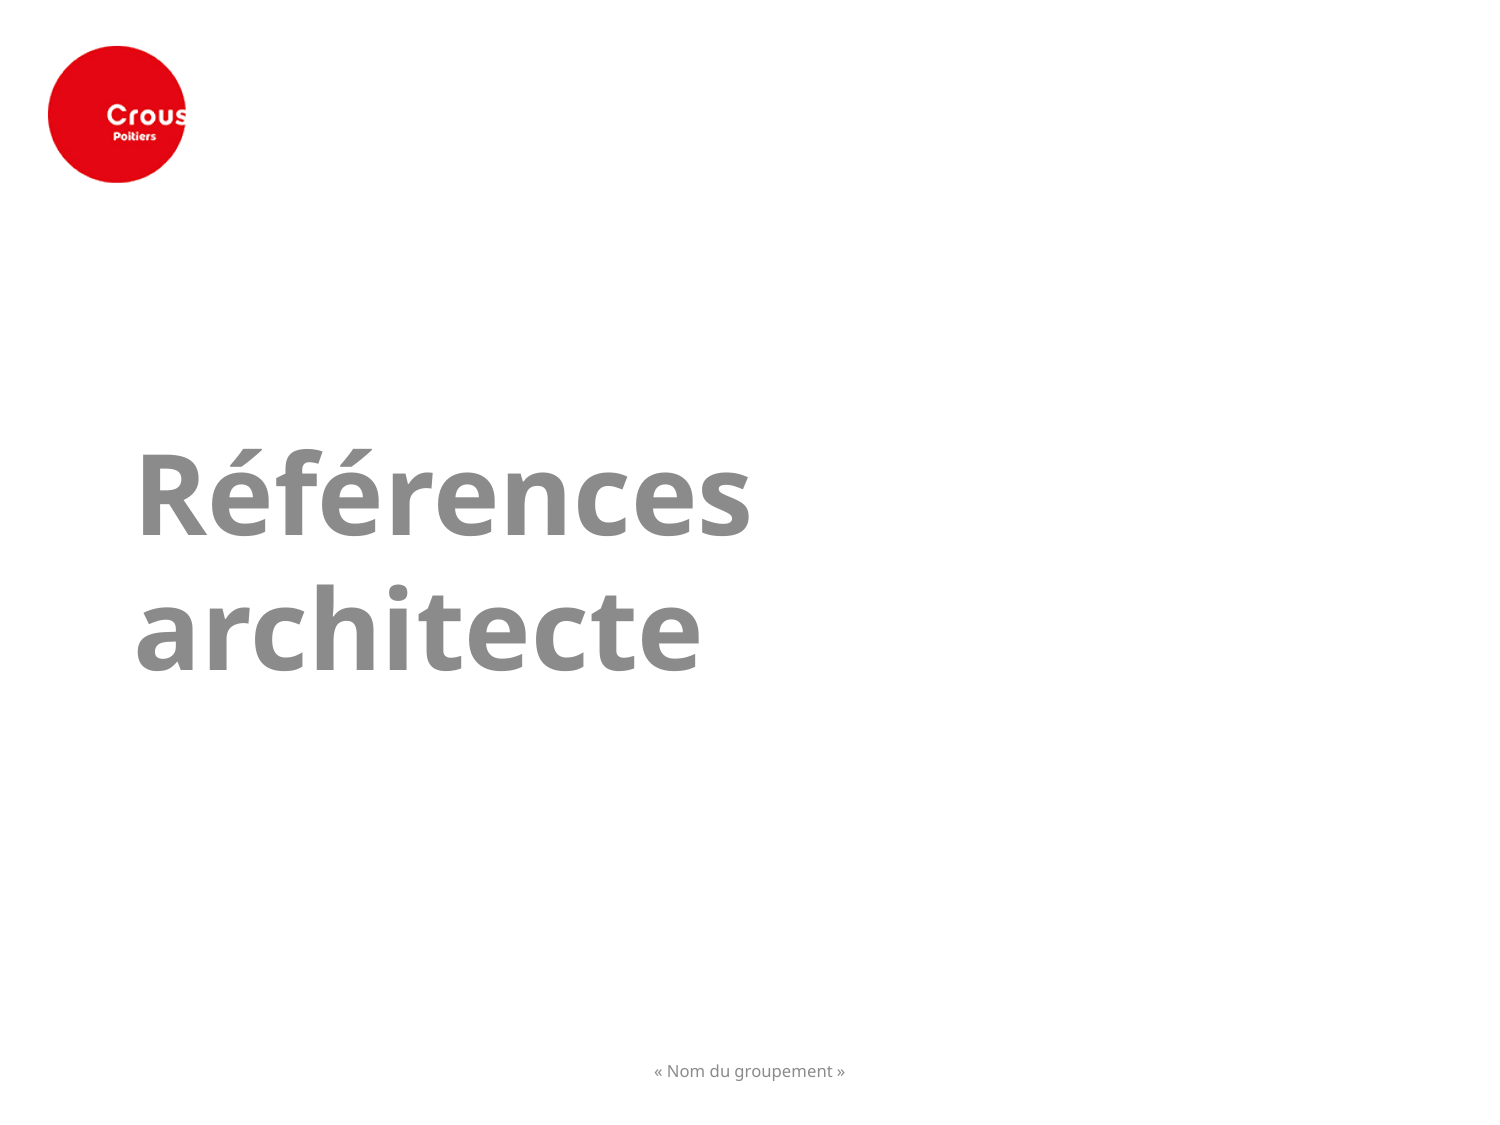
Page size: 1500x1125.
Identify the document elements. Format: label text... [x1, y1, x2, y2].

picture [32, 30, 202, 199]
text_box Références architecte [118, 619, 1119, 701]
footer « Nom du groupement » [496, 1042, 1004, 1103]
